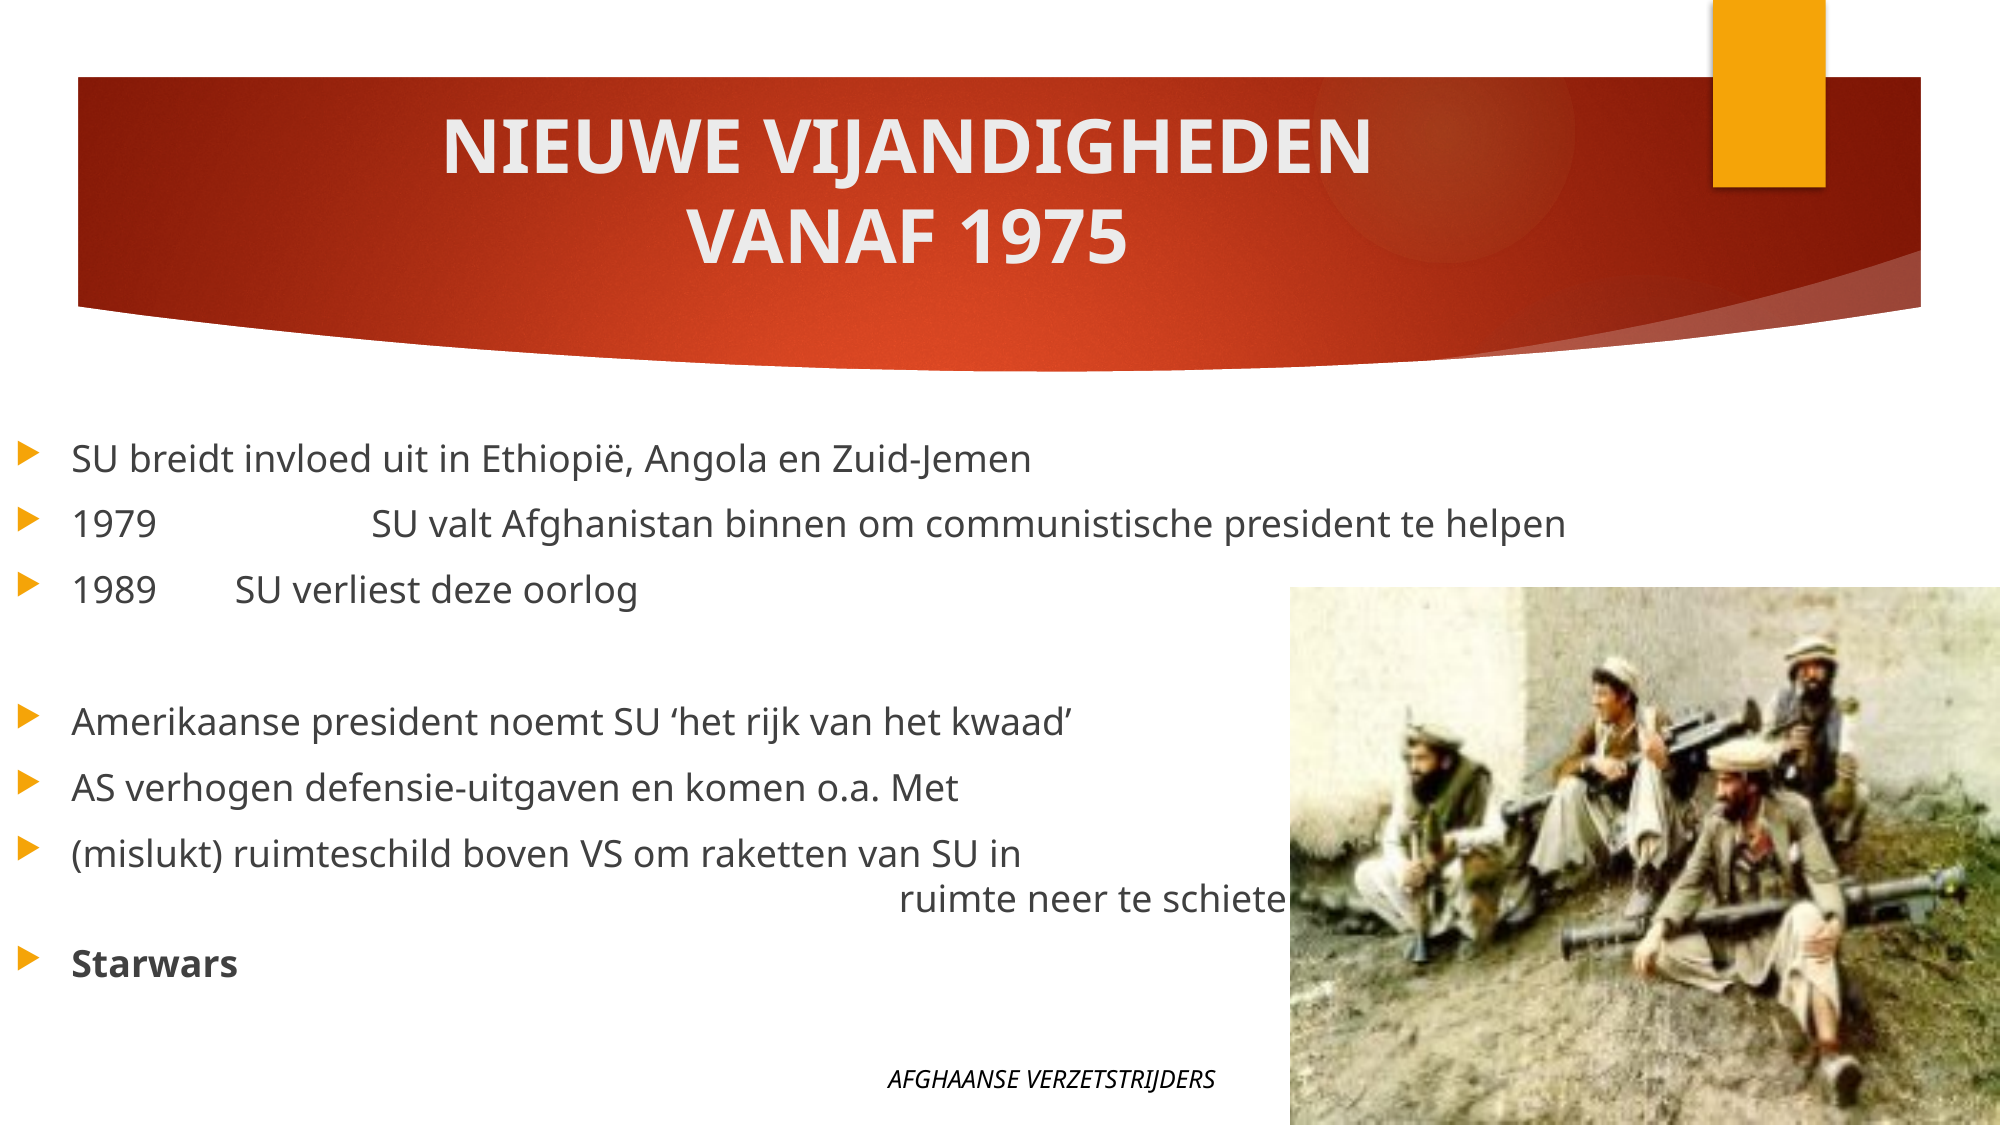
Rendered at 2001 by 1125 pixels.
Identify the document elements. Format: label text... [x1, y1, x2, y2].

list SU breidt invloed uit in Ethiopië, Angola en Zuid-Jemen 1979 SU valt Afghanistan binnen om communistische president te helpen 1989 SU verliest deze oorlog Amerikaanse president noemt SU ‘het rijk van het kwaad’ AS verhogen defensie-uitgaven en komen o.a. Met (mislukt) ruimteschild boven VS om raketten van SU in ruimte neer te schieten = Starwars [0, 427, 2000, 1125]
title NIEUWE VIJANDIGHEDEN VANAF 1975 [189, 101, 1627, 275]
picture [1290, 586, 2000, 1125]
text_box AFGHAANSE VERZETSTRIJDERS [873, 1056, 1273, 1102]
